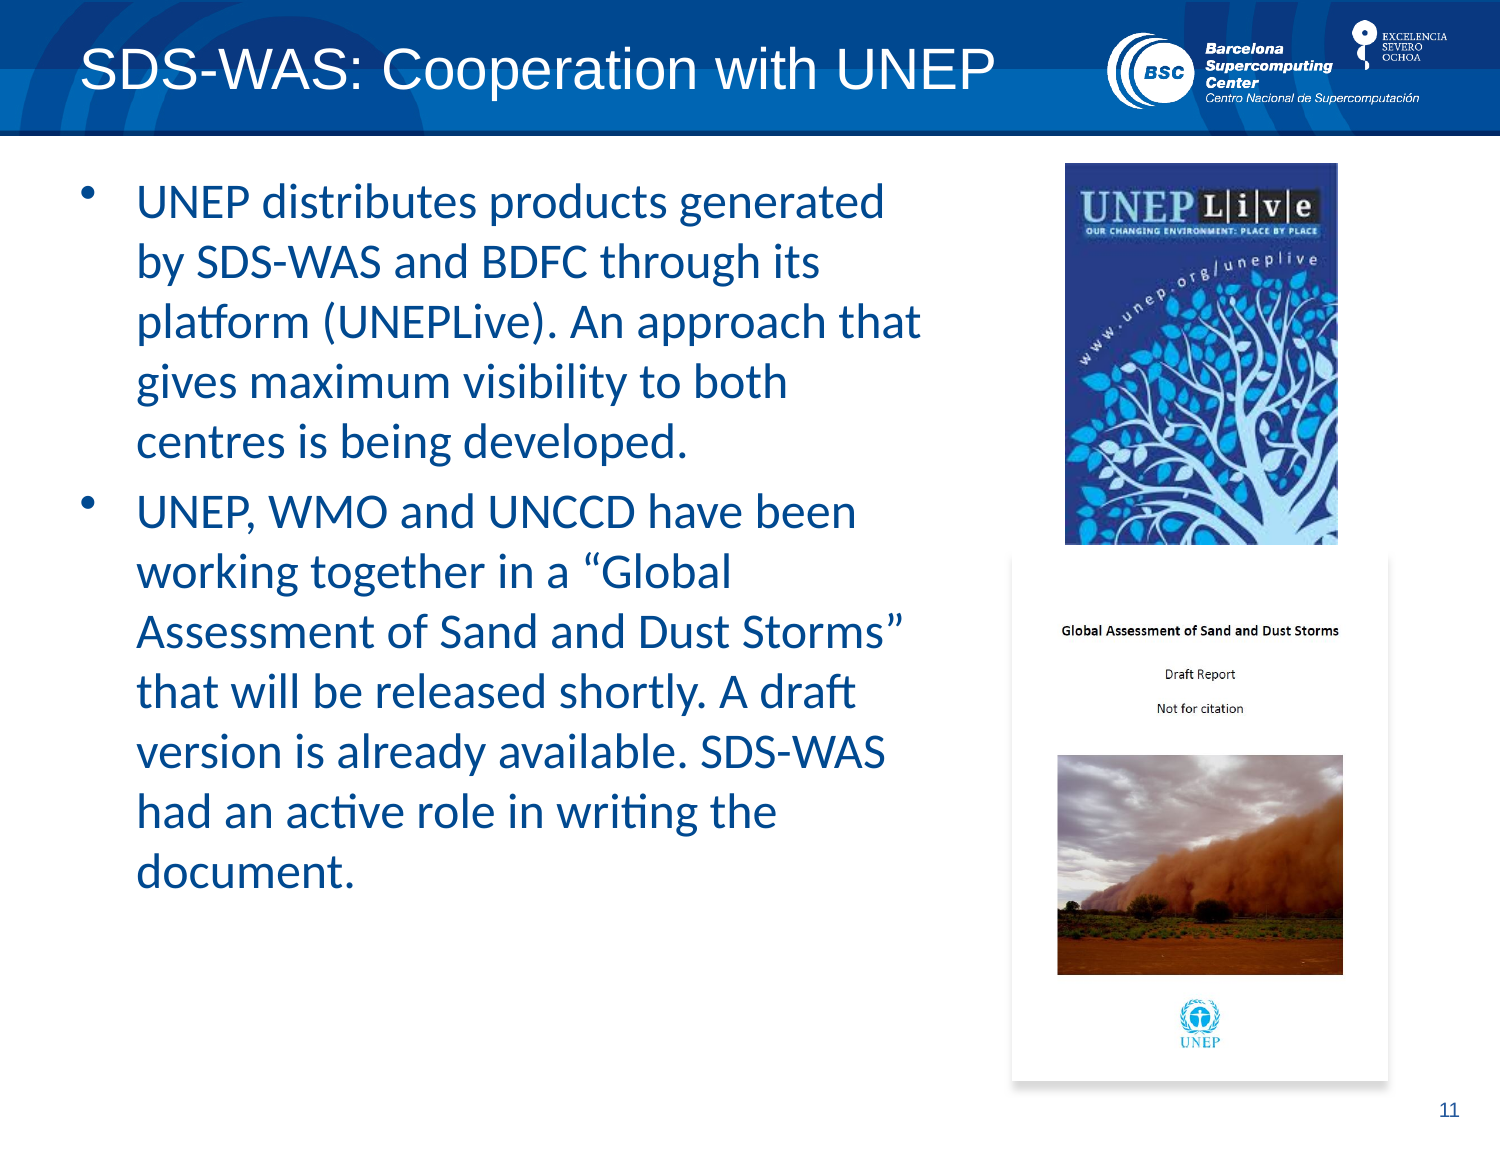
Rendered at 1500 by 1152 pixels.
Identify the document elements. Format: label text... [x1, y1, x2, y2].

list UNEP distributes products generated by SDS-WAS and BDFC through its platform (UNEPLive). An approach that gives maximum visibility to both centres is being developed. UNEP, WMO and UNCCD have been working together in a “Global Assessment of Sand and Dust Storms” that will be released shortly. A draft version is already available. SDS-WAS had an active role in writing the document. [64, 161, 938, 1068]
picture [1065, 163, 1338, 546]
title SDS-WAS: Cooperation with UNEP [65, 23, 1081, 138]
picture [1012, 550, 1388, 1081]
picture [0, 0, 1500, 136]
